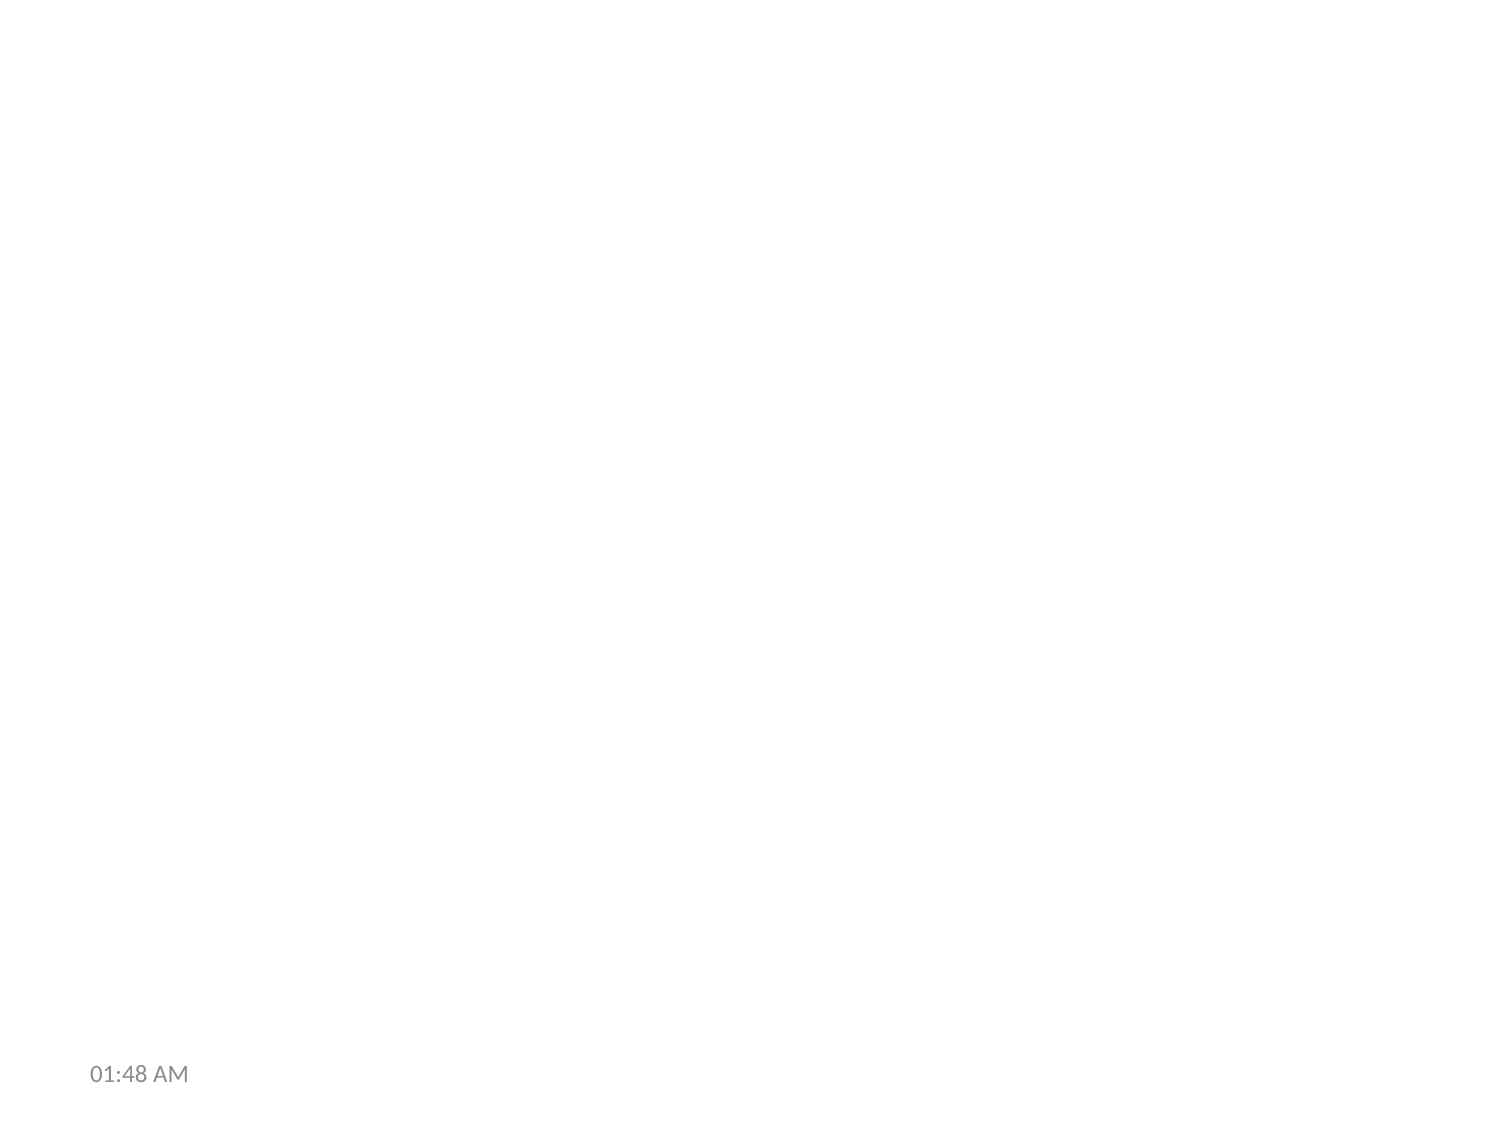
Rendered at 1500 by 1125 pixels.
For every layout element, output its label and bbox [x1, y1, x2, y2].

slide_number [75, 1042, 425, 1103]
